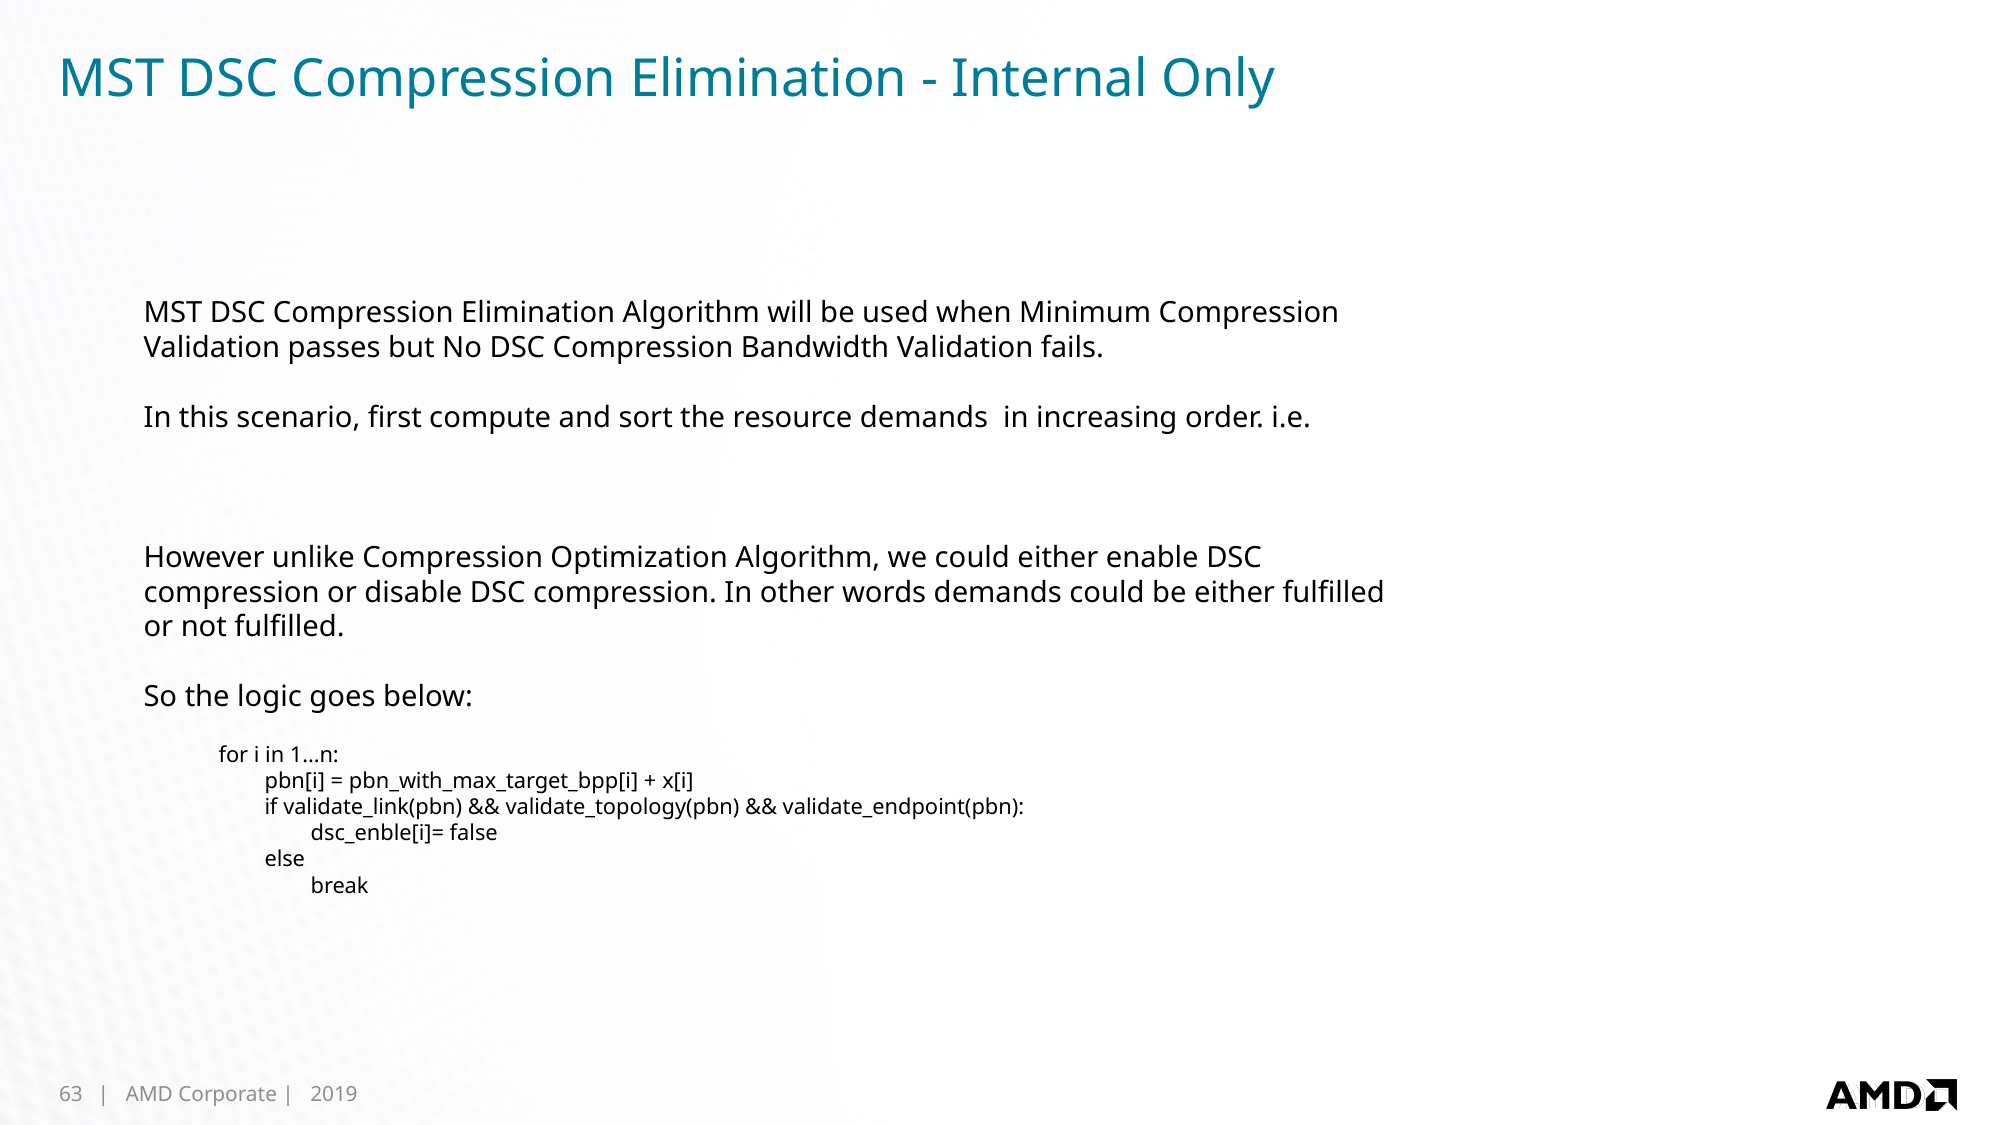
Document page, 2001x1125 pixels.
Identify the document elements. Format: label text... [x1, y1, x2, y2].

picture [0, 0, 2000, 1125]
slide_number 63 [0, 1065, 98, 1125]
footer | AMD Corporate | 2019 [98, 1065, 773, 1125]
title MST DSC Compression Elimination - Internal Only [43, 43, 1957, 116]
